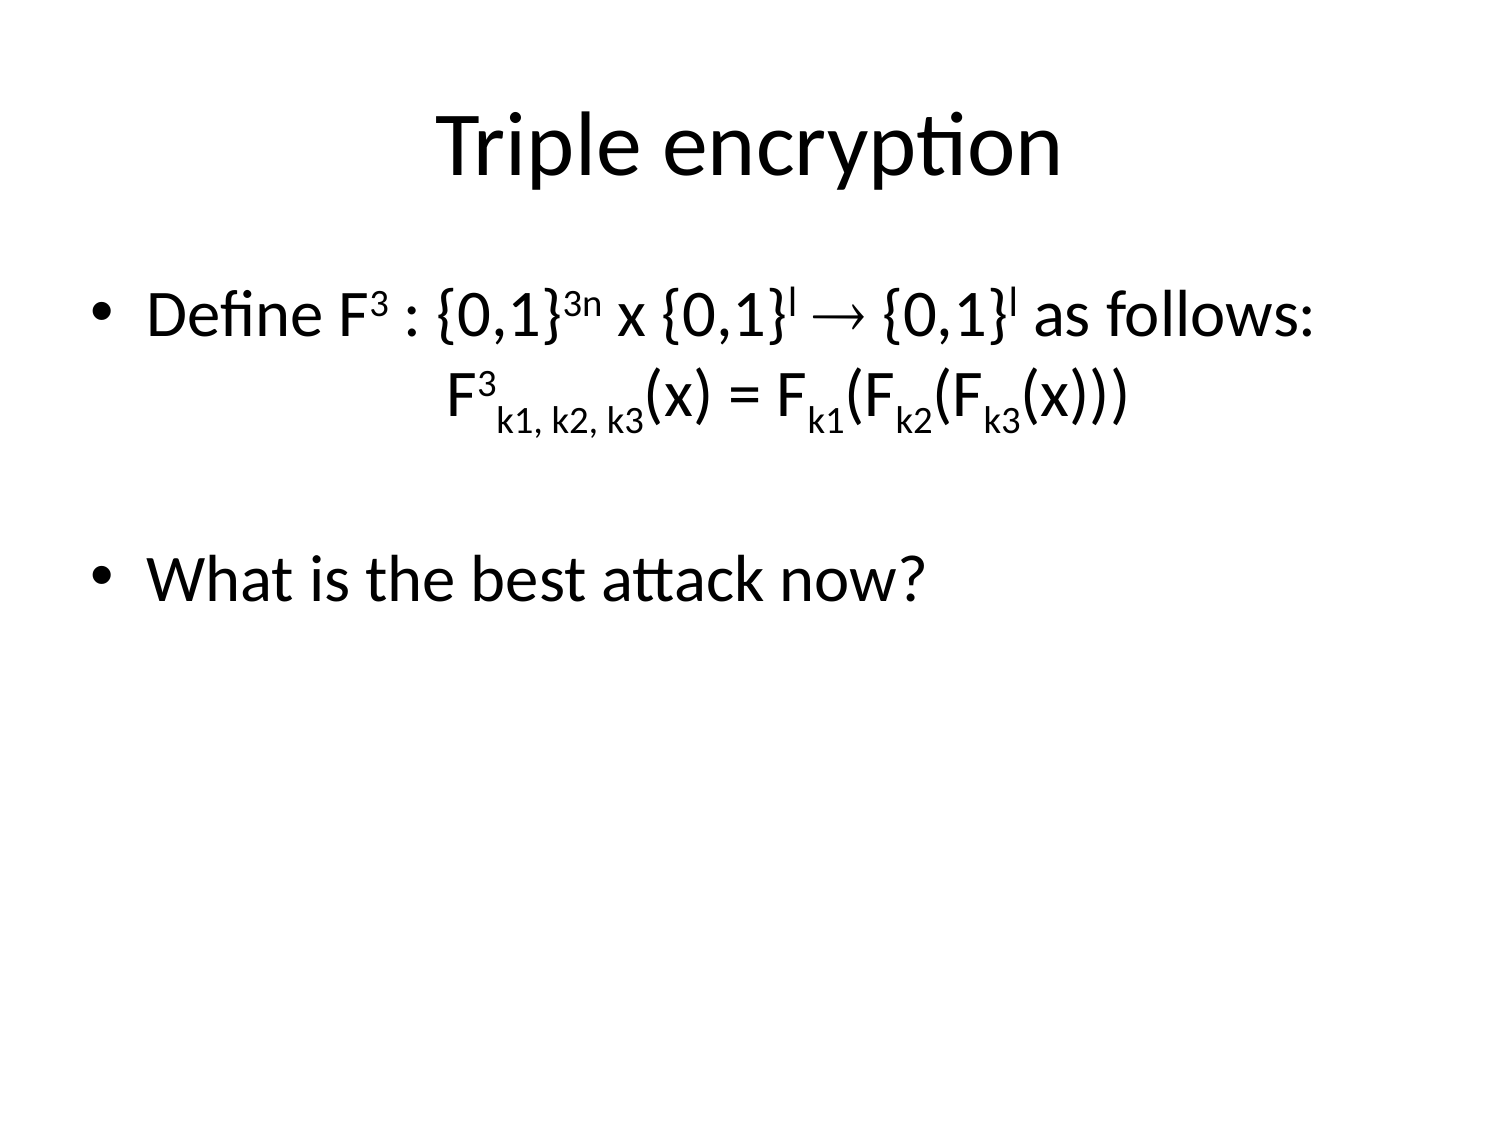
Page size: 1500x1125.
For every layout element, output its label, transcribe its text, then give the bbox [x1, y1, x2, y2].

list Define F3 : {0,1}3n x {0,1}l  {0,1}l as follows: F3k1, k2, k3(x) = Fk1(Fk2(Fk3(x))) What is the best attack now? [75, 262, 1425, 1005]
title Triple encryption [75, 45, 1425, 233]
